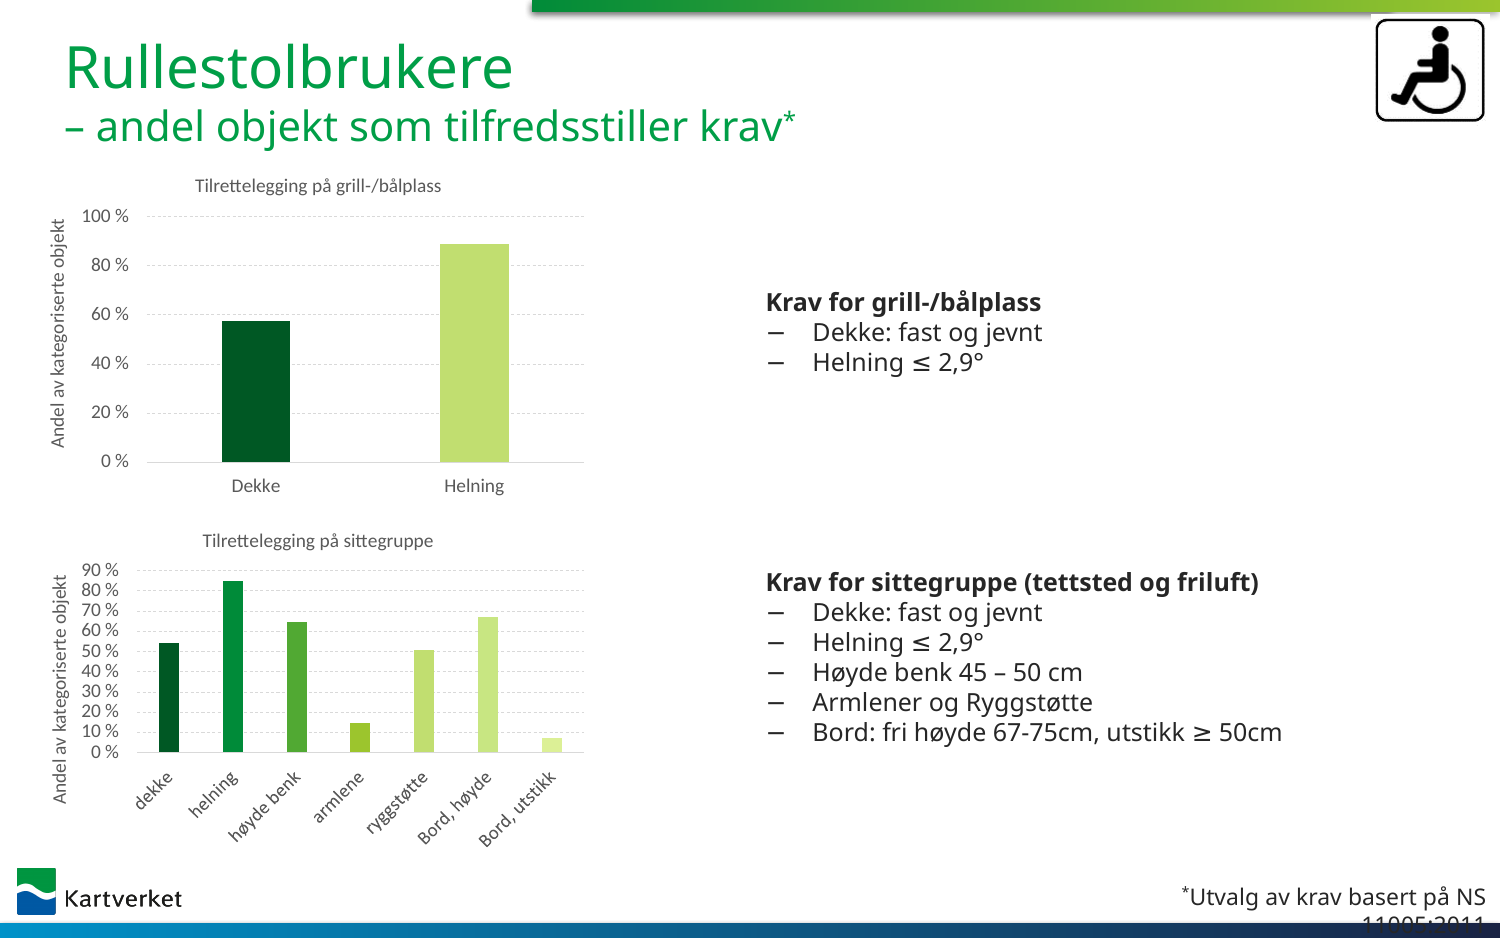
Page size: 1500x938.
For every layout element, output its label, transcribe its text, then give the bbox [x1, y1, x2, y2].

text_box Krav for sittegruppe (tettsted og friluft) Dekke: fast og jevnt Helning ≤ 2,9° Høyde benk 45 – 50 cm Armlener og Ryggstøtte Bord: fri høyde 67-75cm, utstikk ≥ 50cm [750, 559, 1500, 754]
picture [41, 166, 595, 505]
text_box *Utvalg av krav basert på NS 11005:2011 [1068, 873, 1500, 938]
text_box Rullestolbrukere – andel objekt som tilfredsstiller krav* [49, 14, 1431, 158]
picture [1371, 13, 1491, 127]
text_box Krav for grill-/bålplass Dekke: fast og jevnt Helning ≤ 2,9° [750, 279, 1452, 384]
picture [41, 520, 595, 859]
